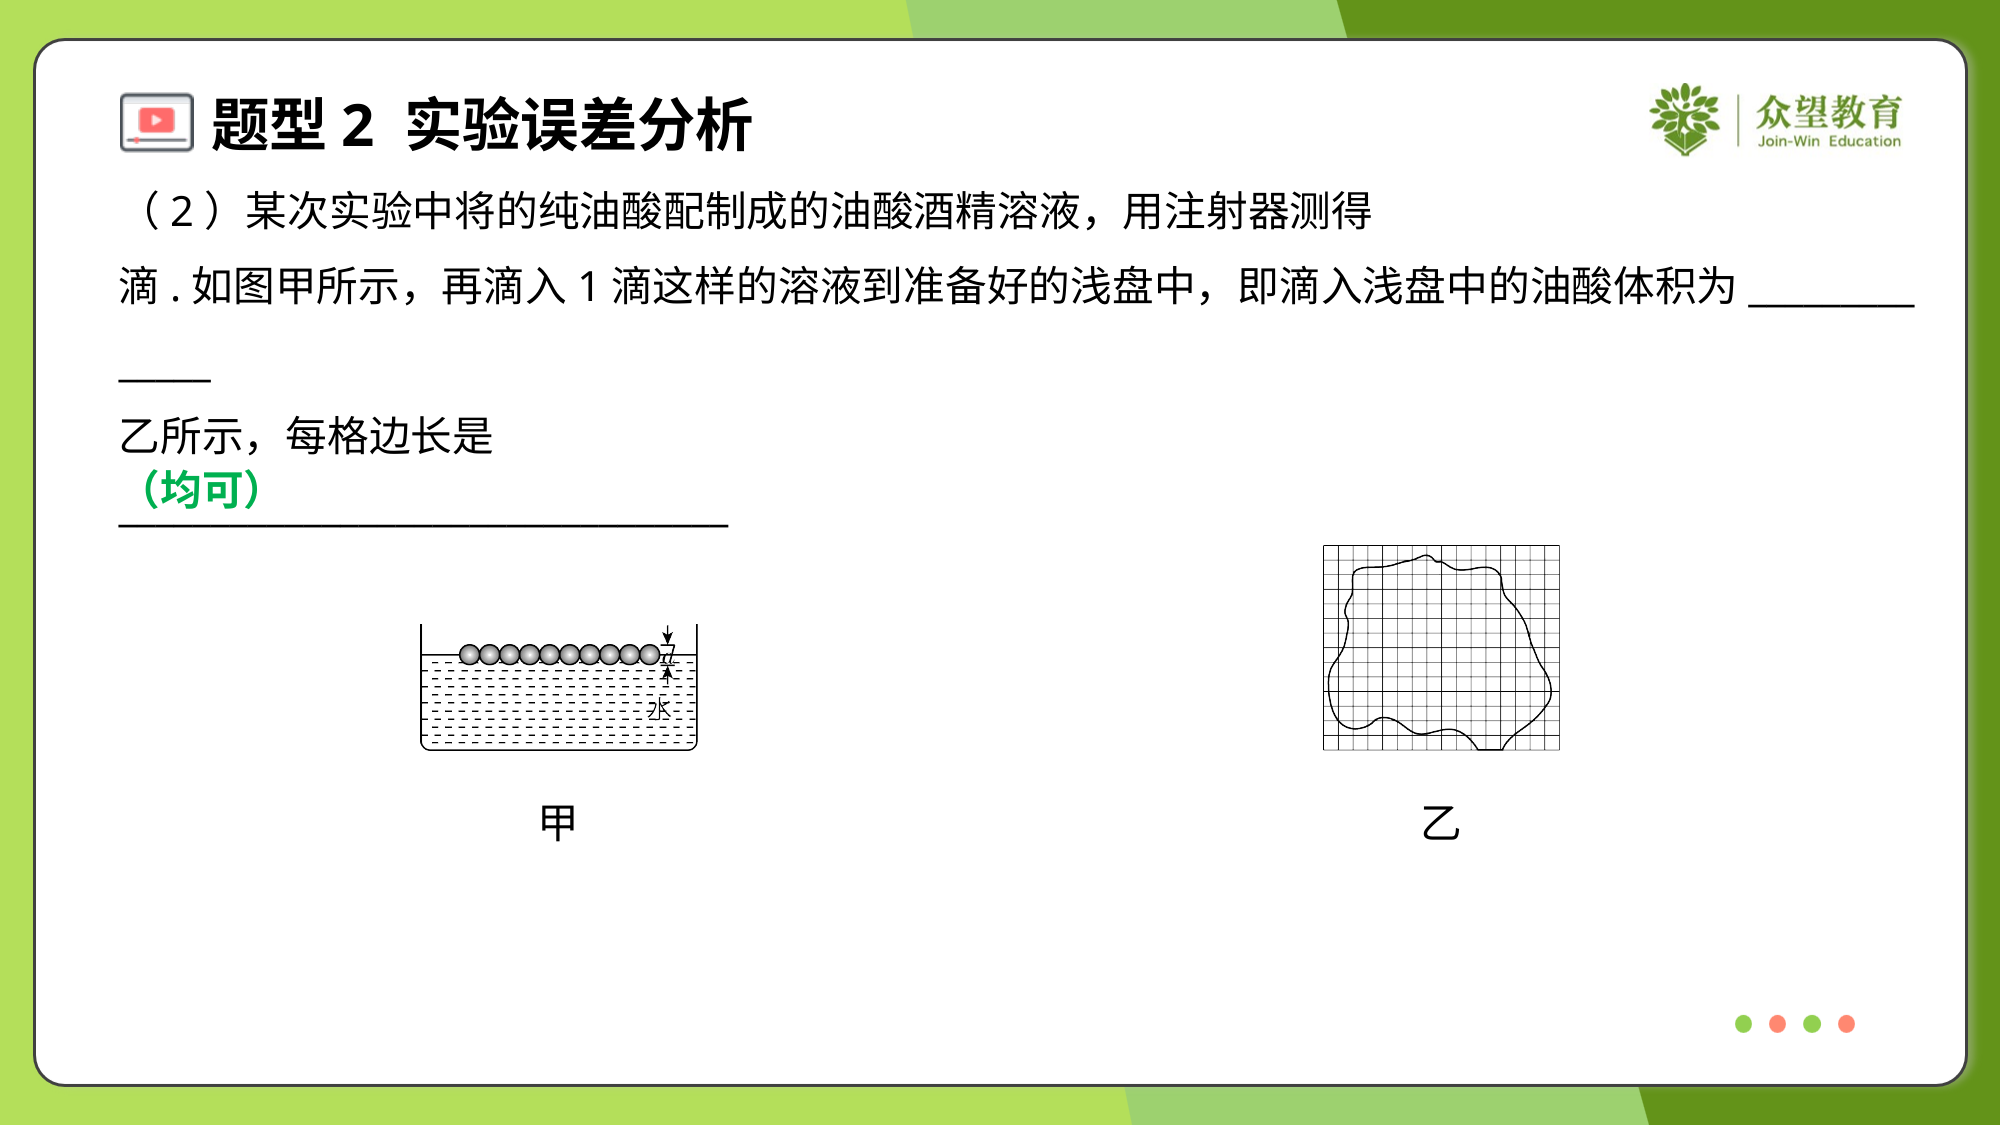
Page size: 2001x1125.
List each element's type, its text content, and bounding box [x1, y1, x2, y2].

picture [0, 0, 2000, 1125]
text_box 乙 [1415, 771, 1467, 905]
text_box 甲 [533, 771, 585, 905]
